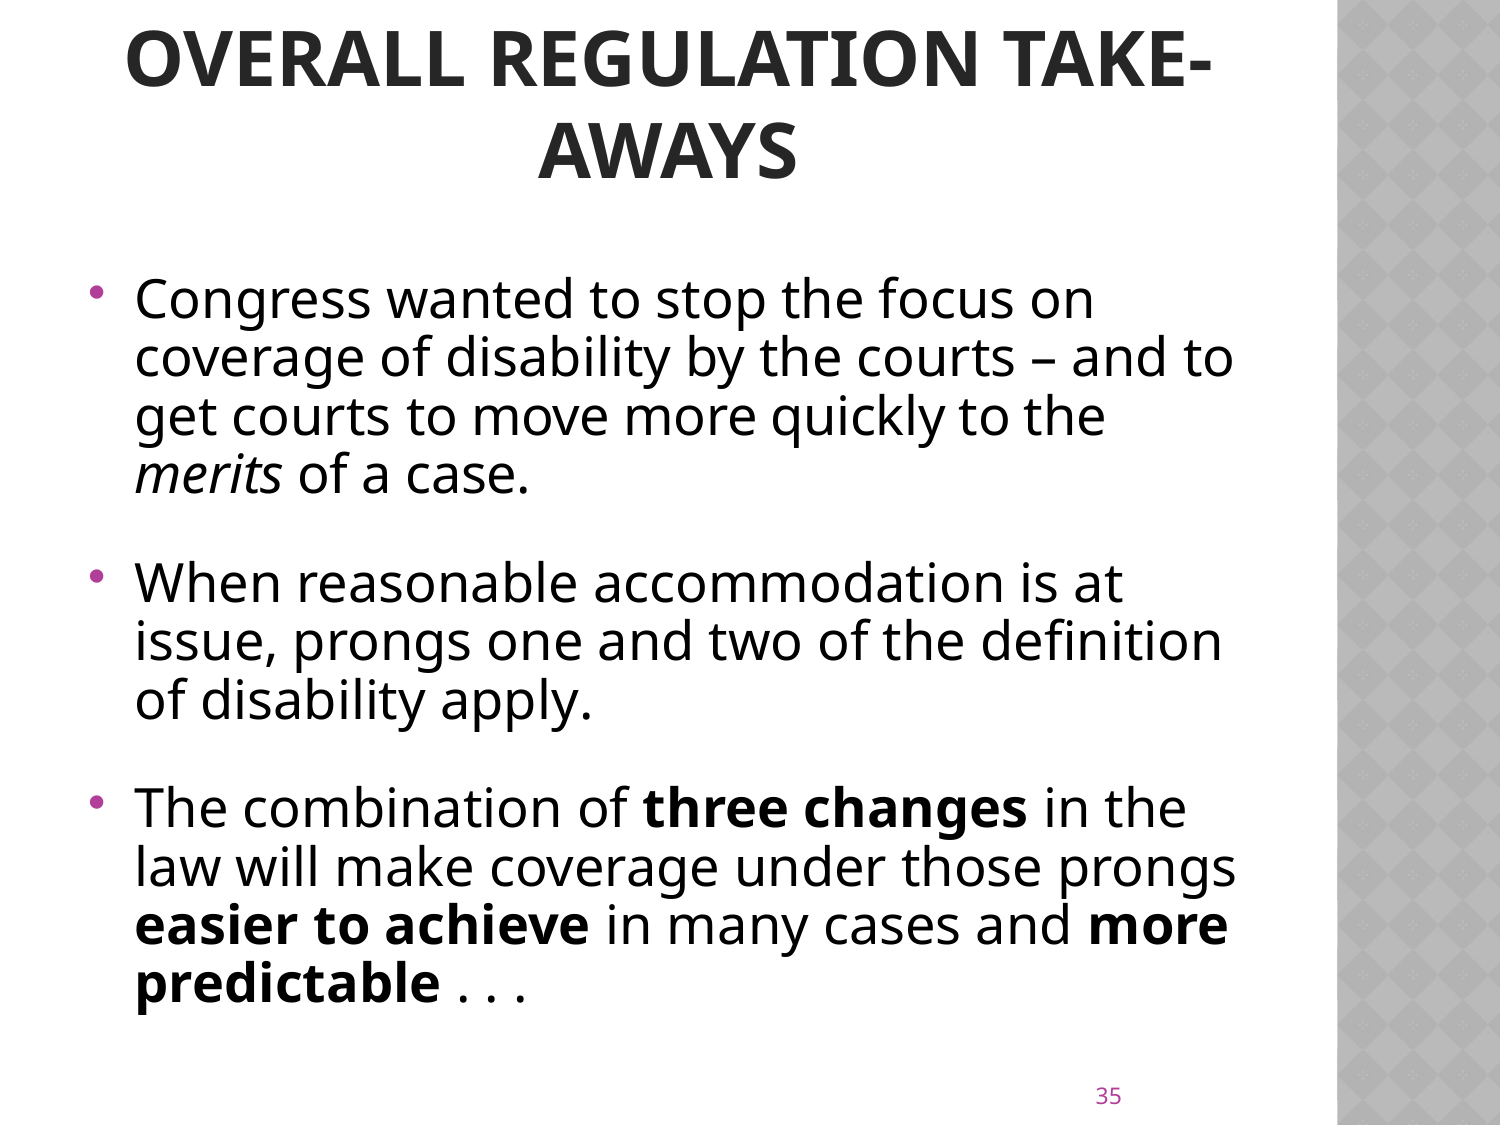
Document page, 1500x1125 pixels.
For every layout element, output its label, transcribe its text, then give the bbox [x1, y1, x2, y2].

title Overall regulation take-aways [74, 7, 1263, 195]
slide_number 35 [1025, 1075, 1123, 1113]
list Congress wanted to stop the focus on coverage of disability by the courts – and to get courts to move more quickly to the merits of a case. When reasonable accommodation is at issue, prongs one and two of the definition of disability apply. The combination of three changes in the law will make coverage under those prongs easier to achieve in many cases and more predictable . . . [74, 263, 1263, 1060]
